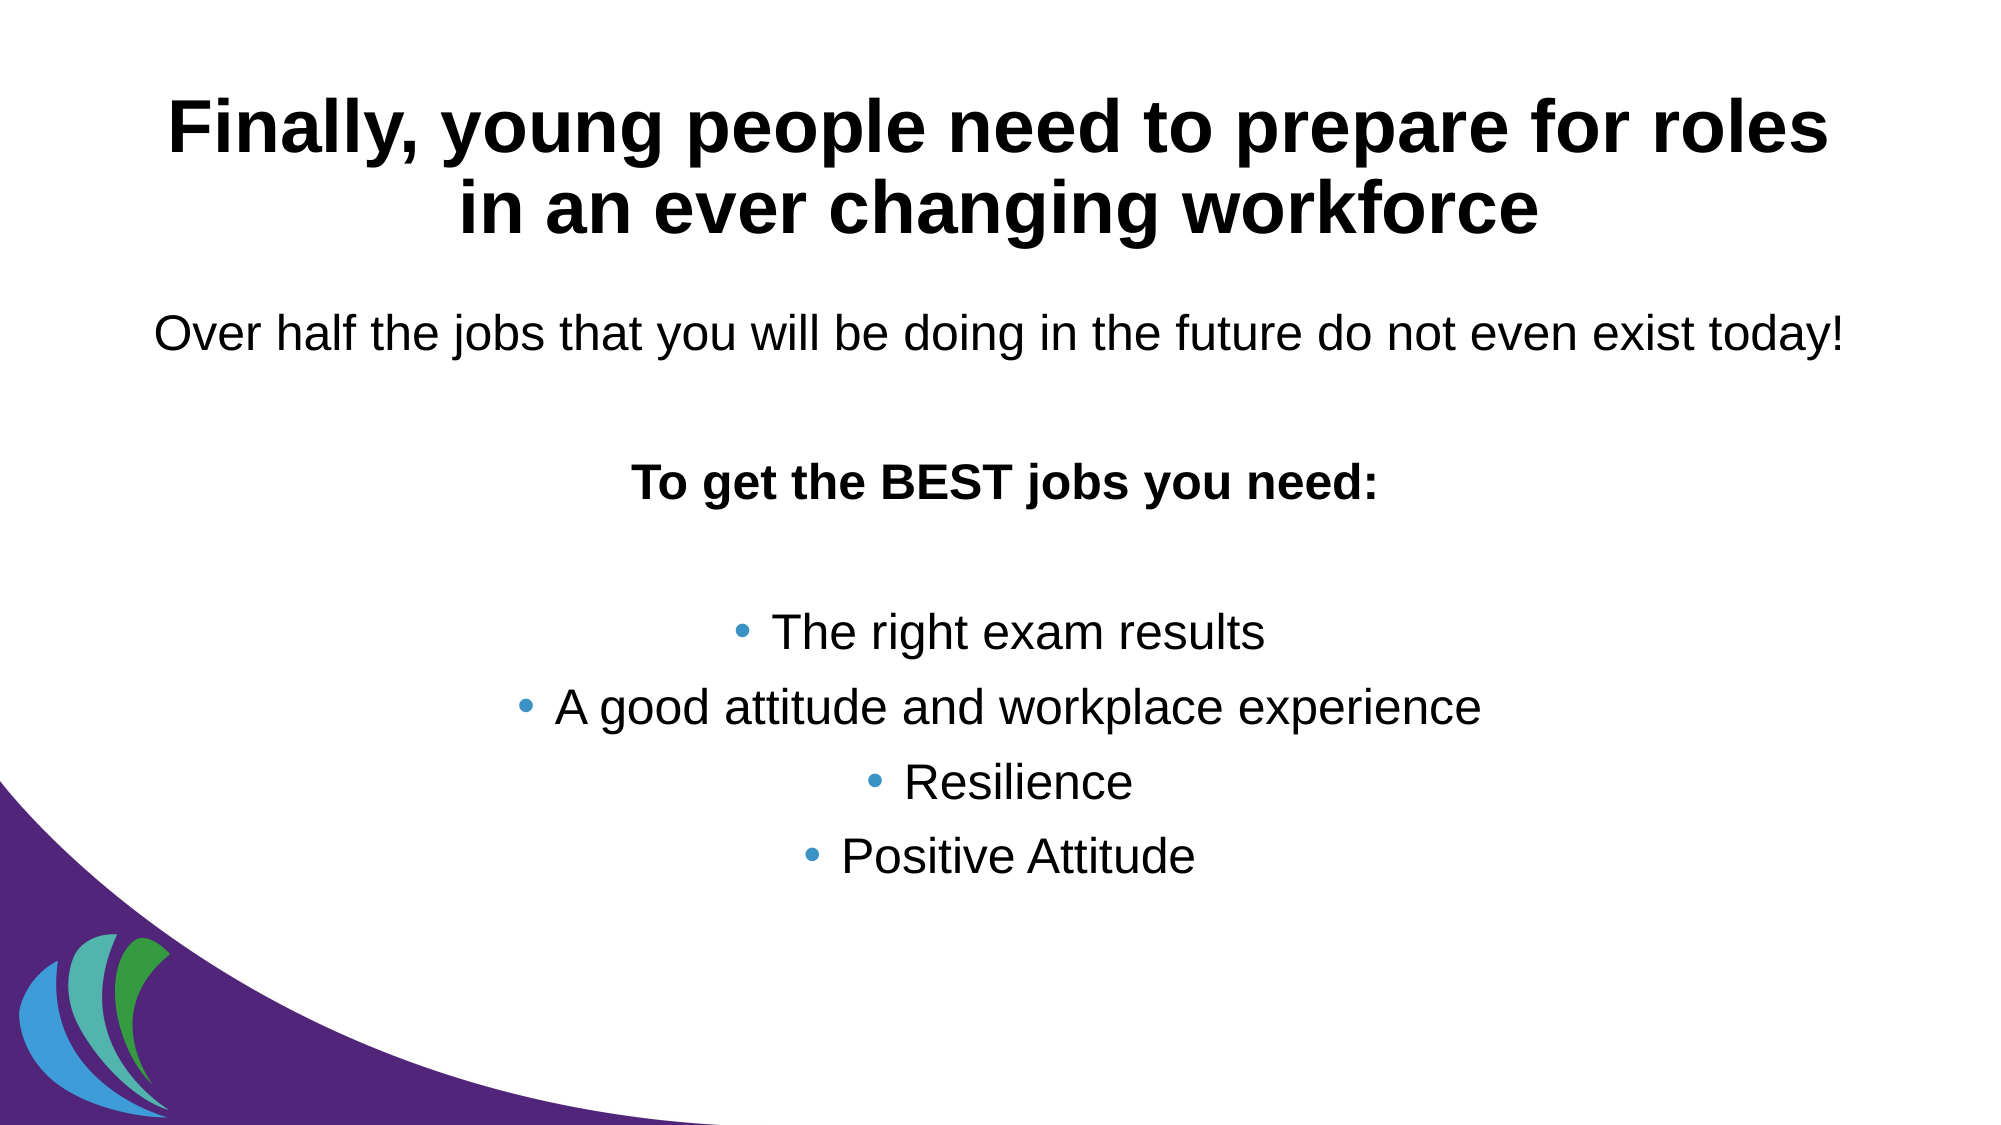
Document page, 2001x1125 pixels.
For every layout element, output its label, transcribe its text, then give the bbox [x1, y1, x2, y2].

picture [0, 1, 2000, 1125]
title Finally, young people need to prepare for roles in an ever changing workforce [137, 59, 1863, 278]
list Over half the jobs that you will be doing in the future do not even exist today! To get the BEST jobs you need: The right exam results A good attitude and workplace experience Resilience Positive Attitude [137, 299, 1863, 1014]
